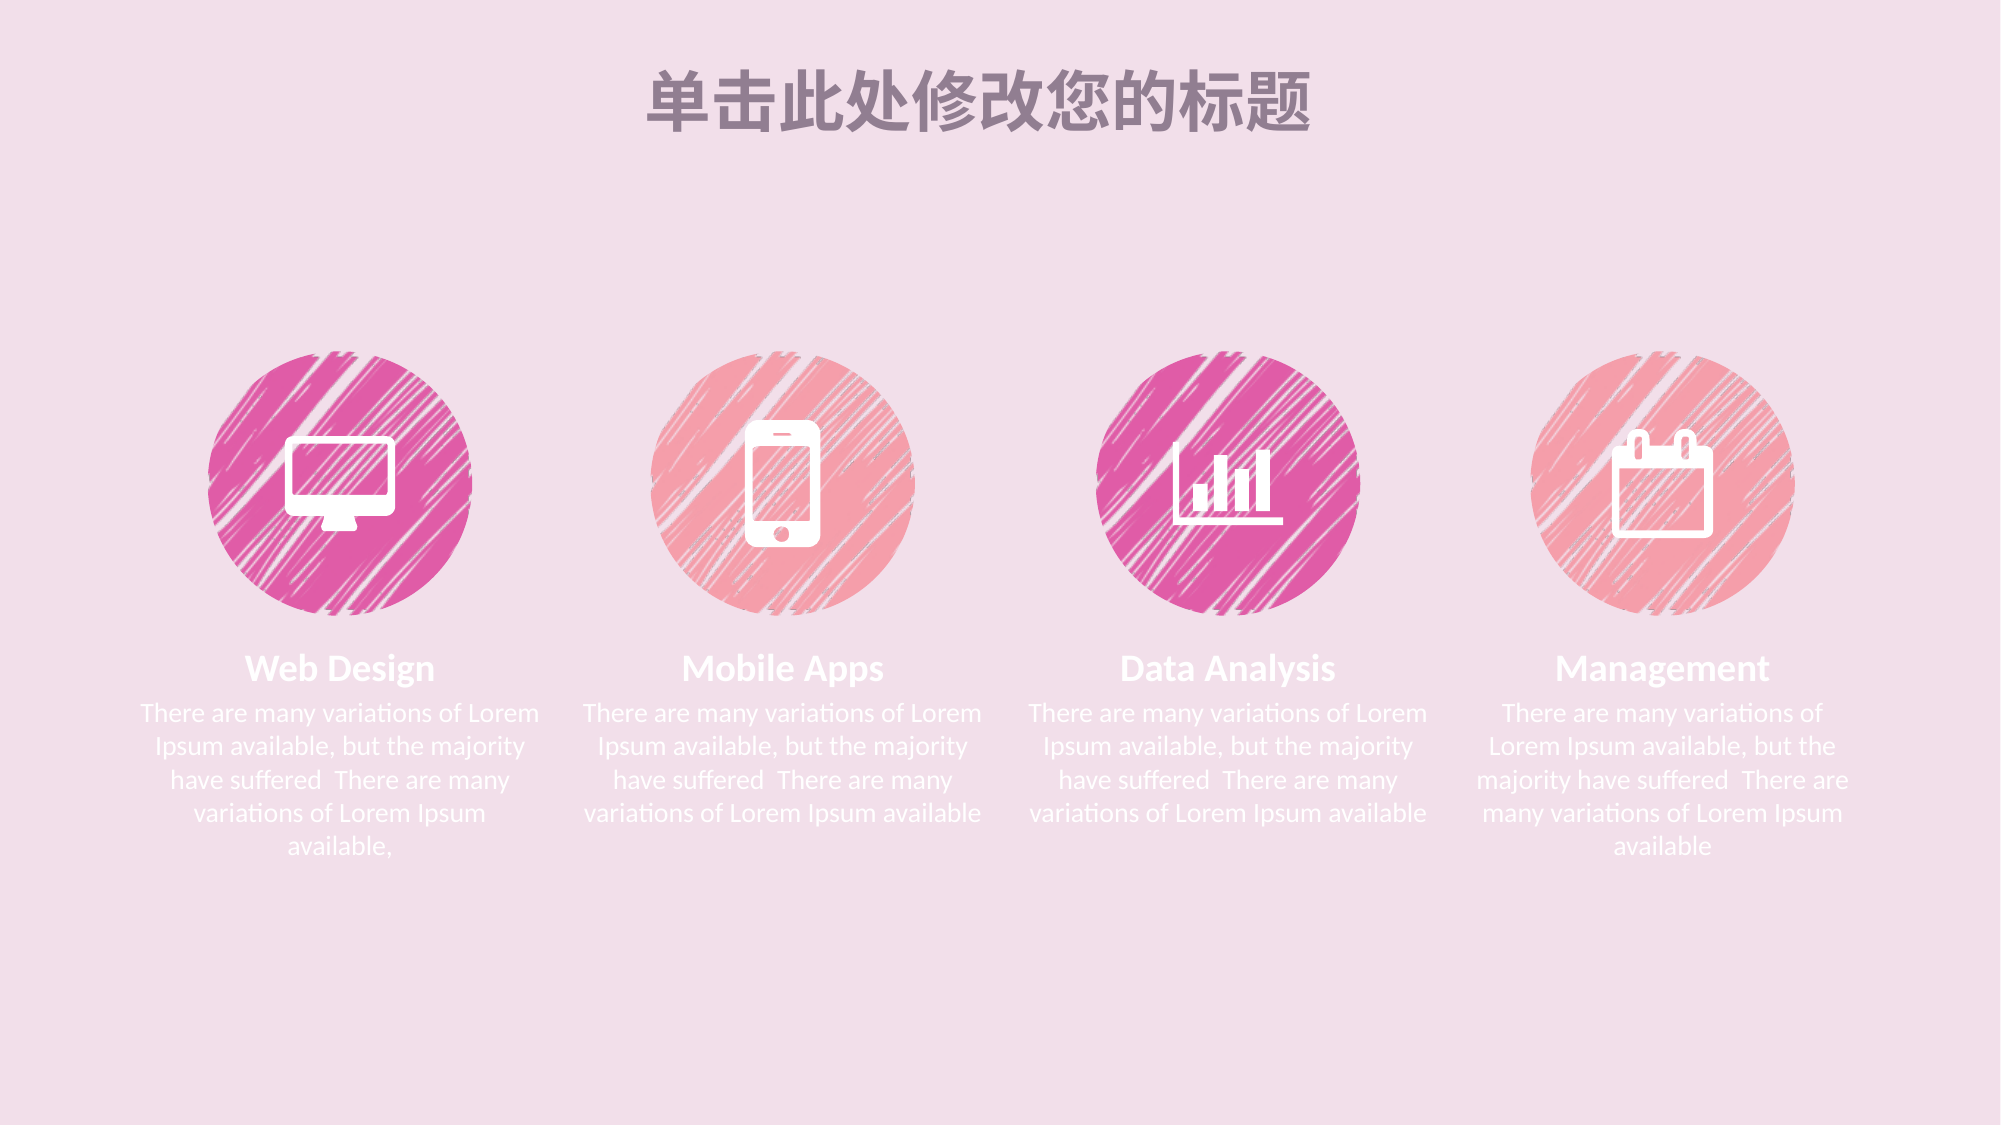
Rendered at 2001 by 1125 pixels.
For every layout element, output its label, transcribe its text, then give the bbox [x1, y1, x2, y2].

text_box [1172, 441, 1284, 526]
text_box [1611, 429, 1714, 539]
text_box Web Design There are many variations of Lorem Ipsum available, but the majority have suffered There are many variations of Lorem Ipsum available, [124, 635, 556, 869]
text_box Mobile Apps There are many variations of Lorem Ipsum available, but the majority have suffered There are many variations of Lorem Ipsum available [562, 635, 1003, 836]
text_box [1093, 349, 1363, 618]
text_box Management There are many variations of Lorem Ipsum available, but the majority have suffered There are many variations of Lorem Ipsum available [1452, 635, 1873, 869]
text_box [205, 349, 475, 618]
text_box 单击此处修改您的标题 [573, 52, 1384, 148]
text_box [284, 436, 396, 532]
text_box [1528, 349, 1797, 618]
text_box [744, 420, 821, 548]
text_box Data Analysis There are many variations of Lorem Ipsum available, but the majority have suffered There are many variations of Lorem Ipsum available [1009, 635, 1447, 836]
text_box [648, 349, 917, 618]
